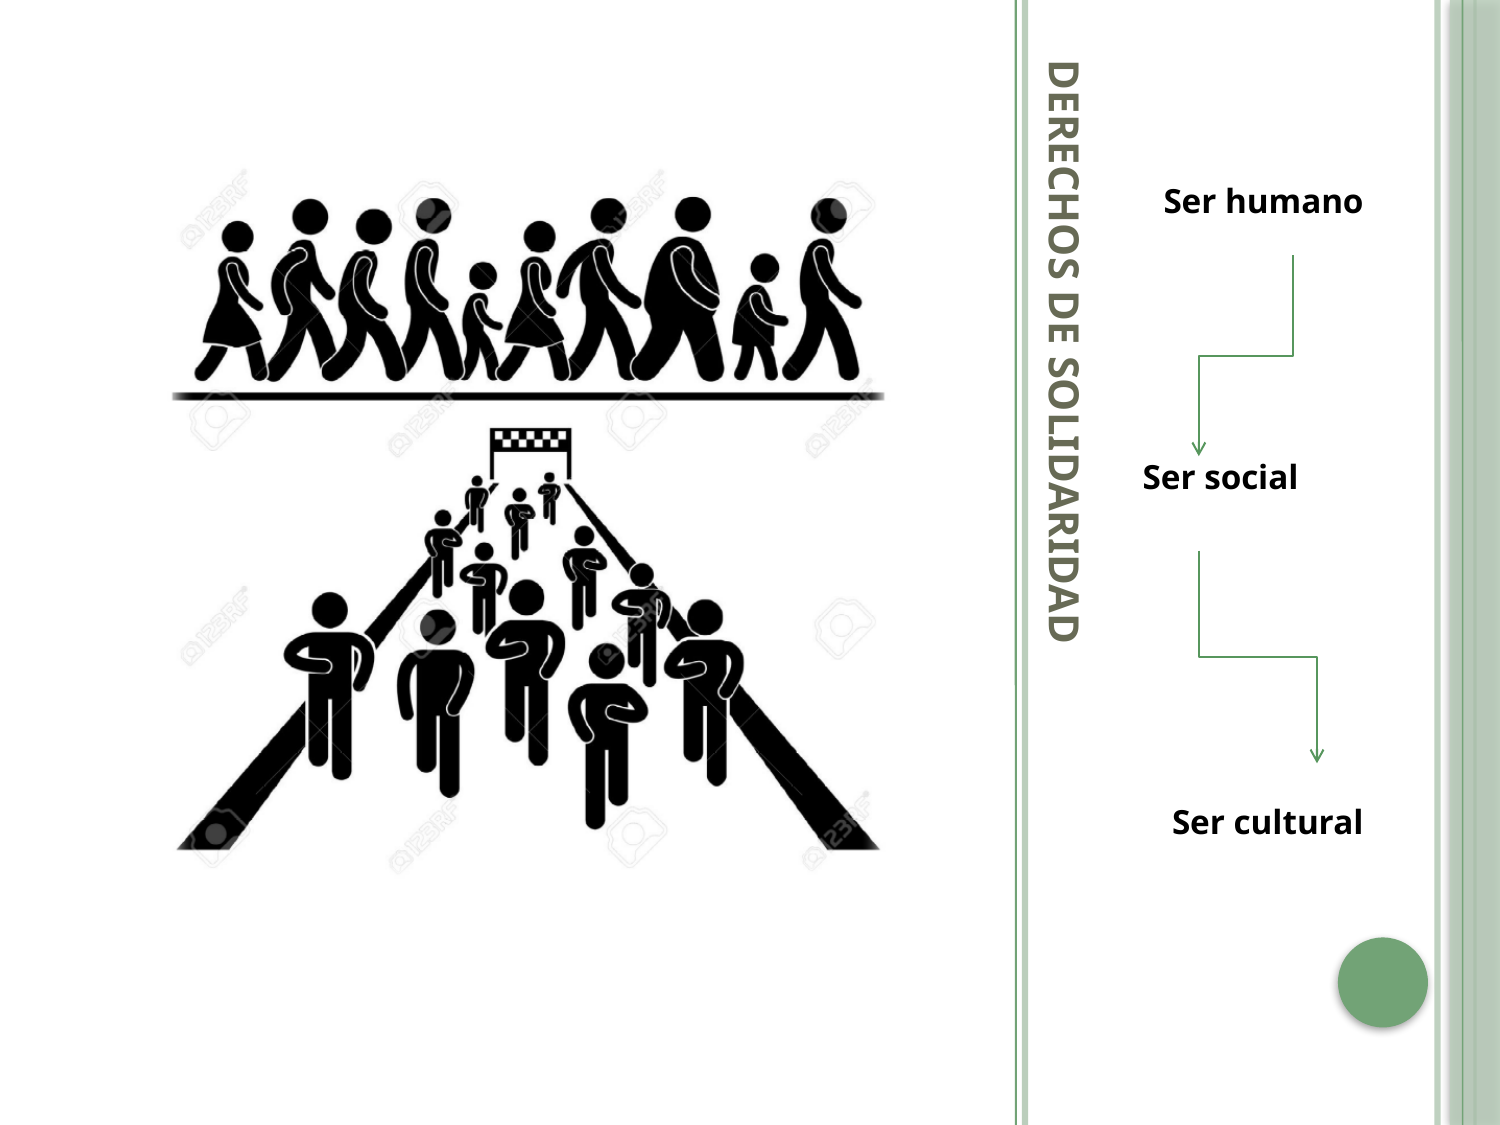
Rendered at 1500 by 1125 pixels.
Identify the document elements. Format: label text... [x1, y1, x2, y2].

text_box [1151, 597, 1365, 717]
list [158, 151, 898, 890]
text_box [1145, 307, 1347, 404]
title Derechos de Solidaridad [1033, 45, 1109, 1080]
list Ser humano Ser social Ser cultural [1128, 172, 1379, 991]
